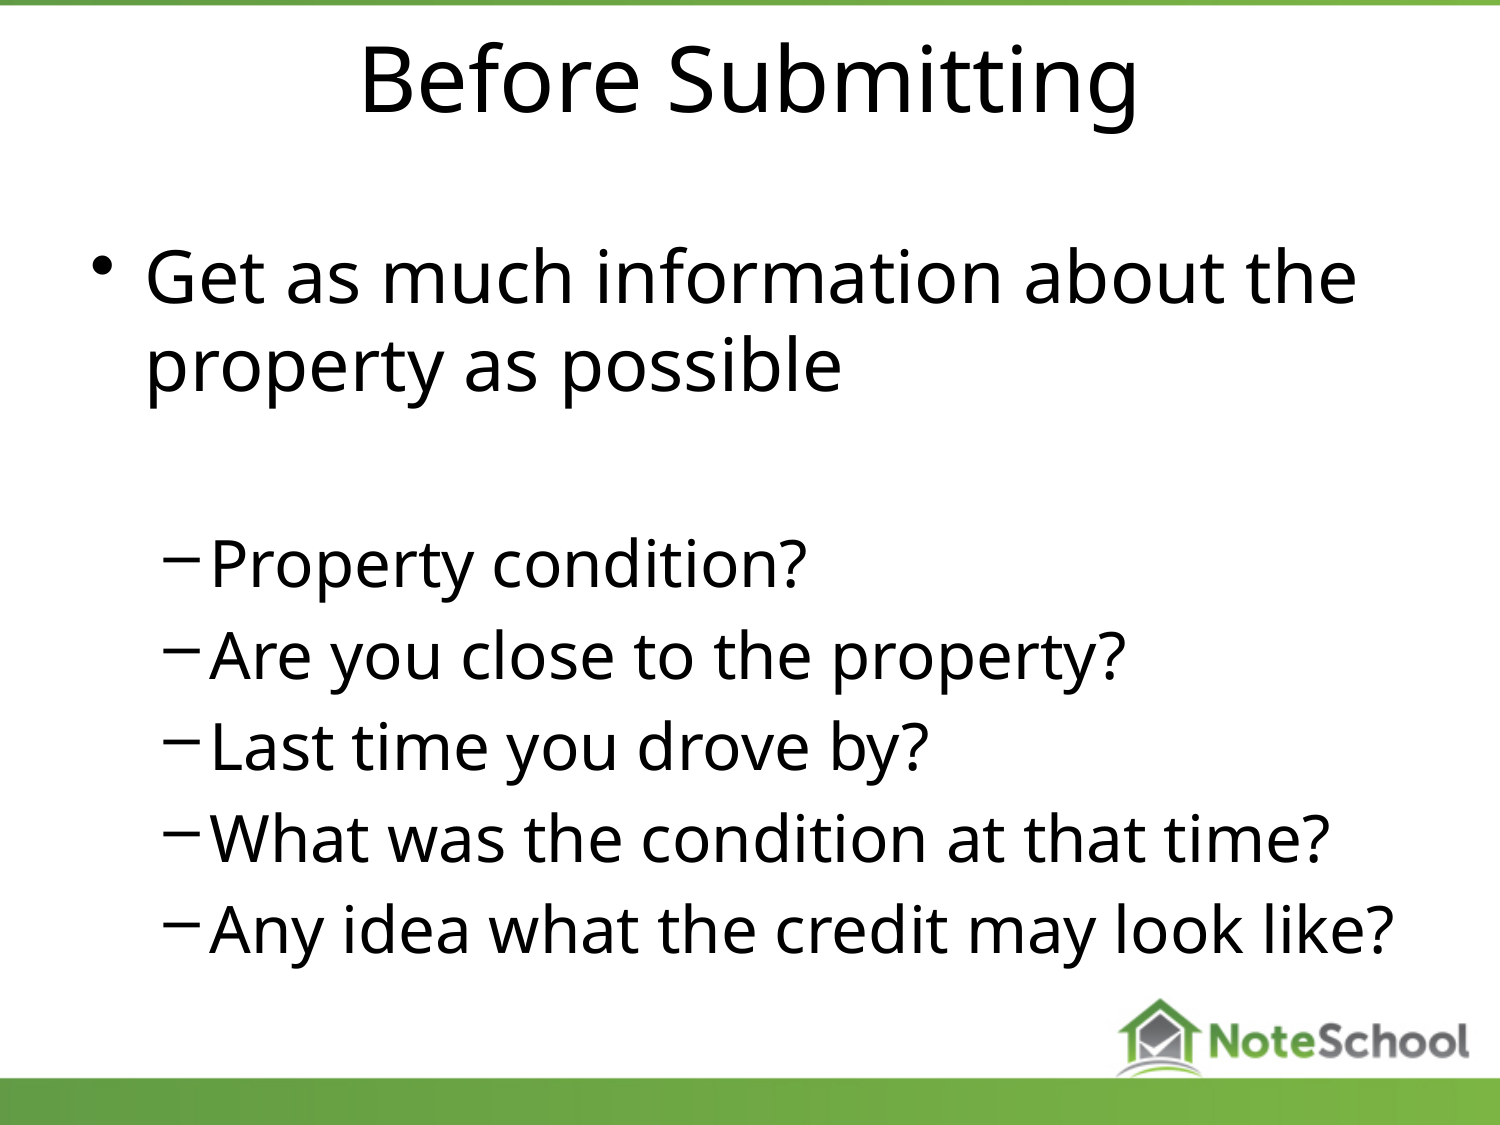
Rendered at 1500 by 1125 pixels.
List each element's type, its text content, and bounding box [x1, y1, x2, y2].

title Before Submitting [74, 21, 1426, 130]
picture [0, 0, 1500, 1125]
list Get as much information about the property as possible Property condition? Are you close to the property? Last time you drove by? What was the condition at that time? Any idea what the credit may look like? [74, 222, 1426, 1011]
